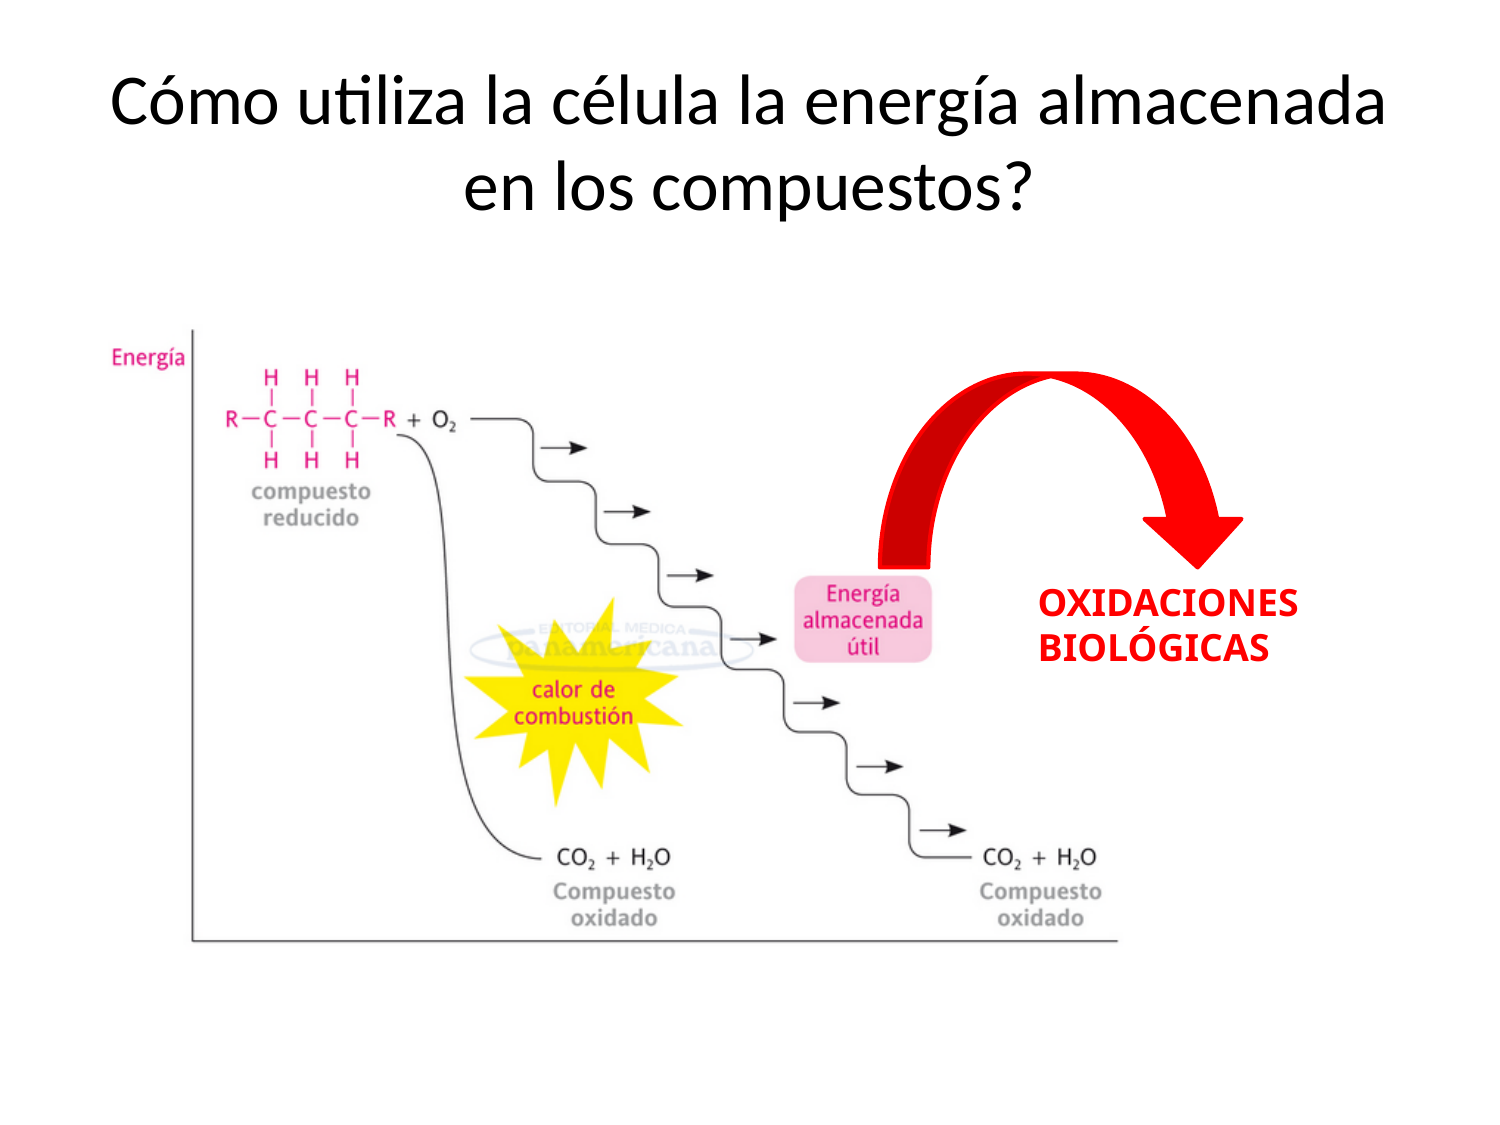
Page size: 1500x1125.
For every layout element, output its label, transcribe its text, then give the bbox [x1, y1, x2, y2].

text_box OXIDACIONES BIOLÓGICAS [1133, 571, 1378, 722]
text_box [1133, 386, 1244, 570]
title Cómo utiliza la célula la energía almacenada en los compuestos? [75, 45, 1425, 233]
picture [95, 299, 1129, 995]
